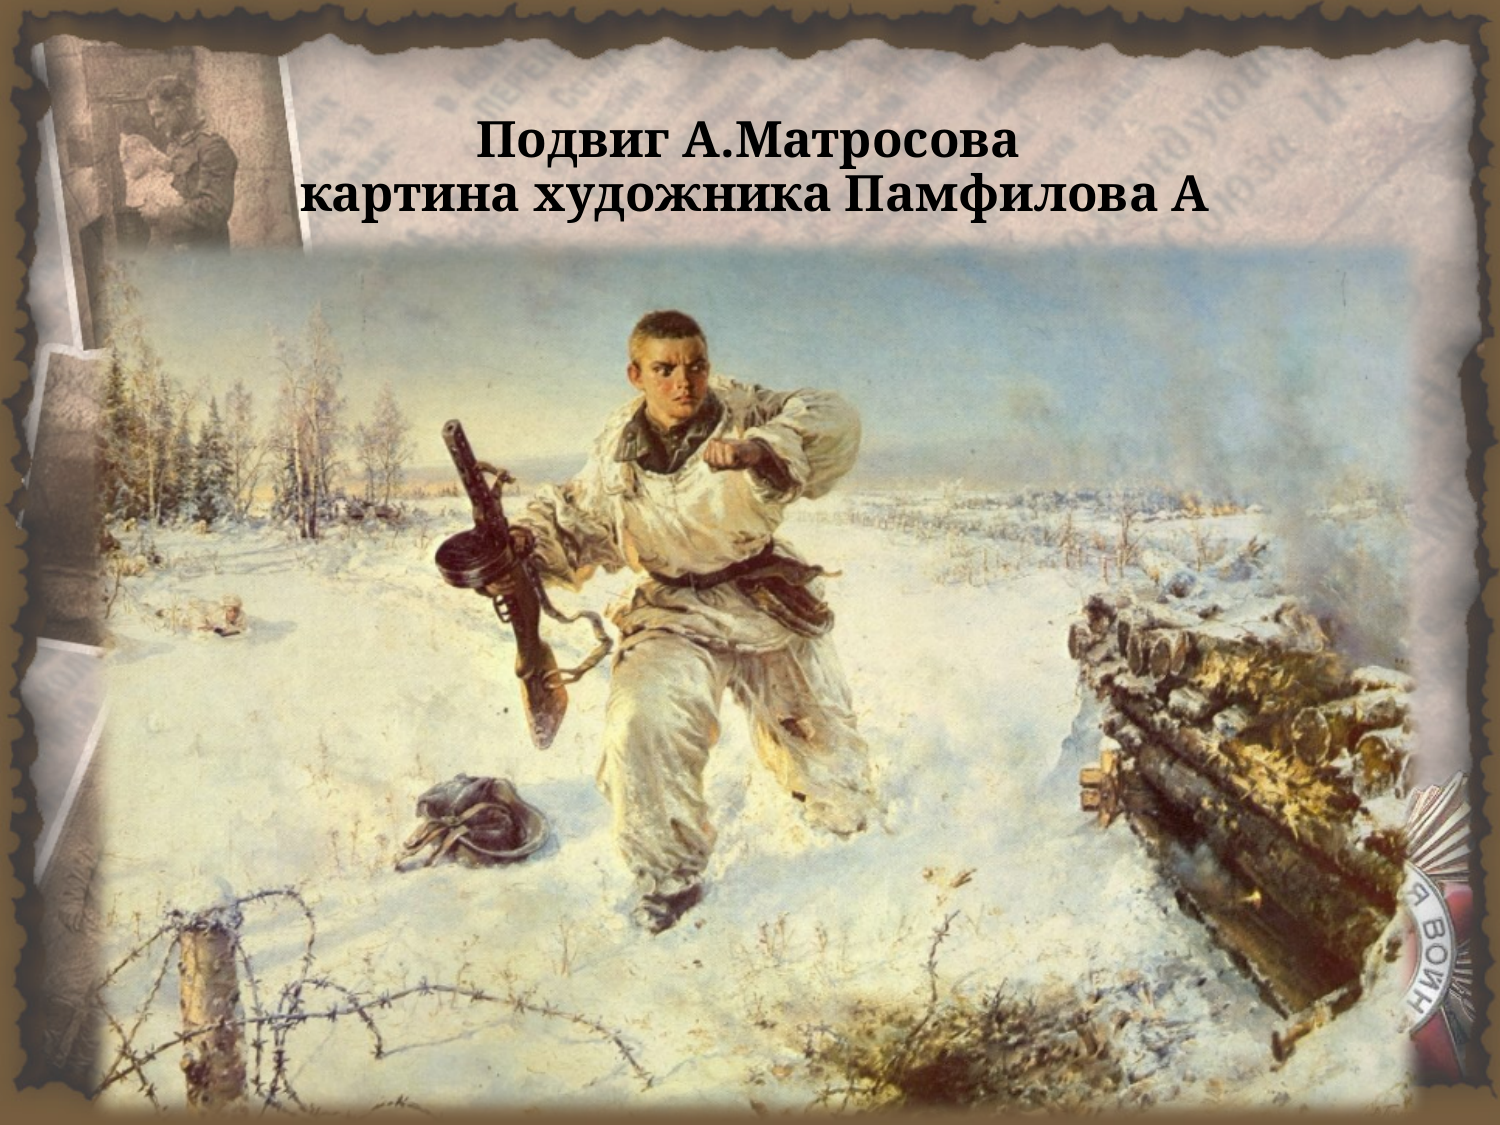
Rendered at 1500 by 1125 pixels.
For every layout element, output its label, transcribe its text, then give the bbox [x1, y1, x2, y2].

title Подвиг А.Матросова картина художника Памфилова А [113, 59, 1397, 229]
picture [85, 229, 1428, 1125]
